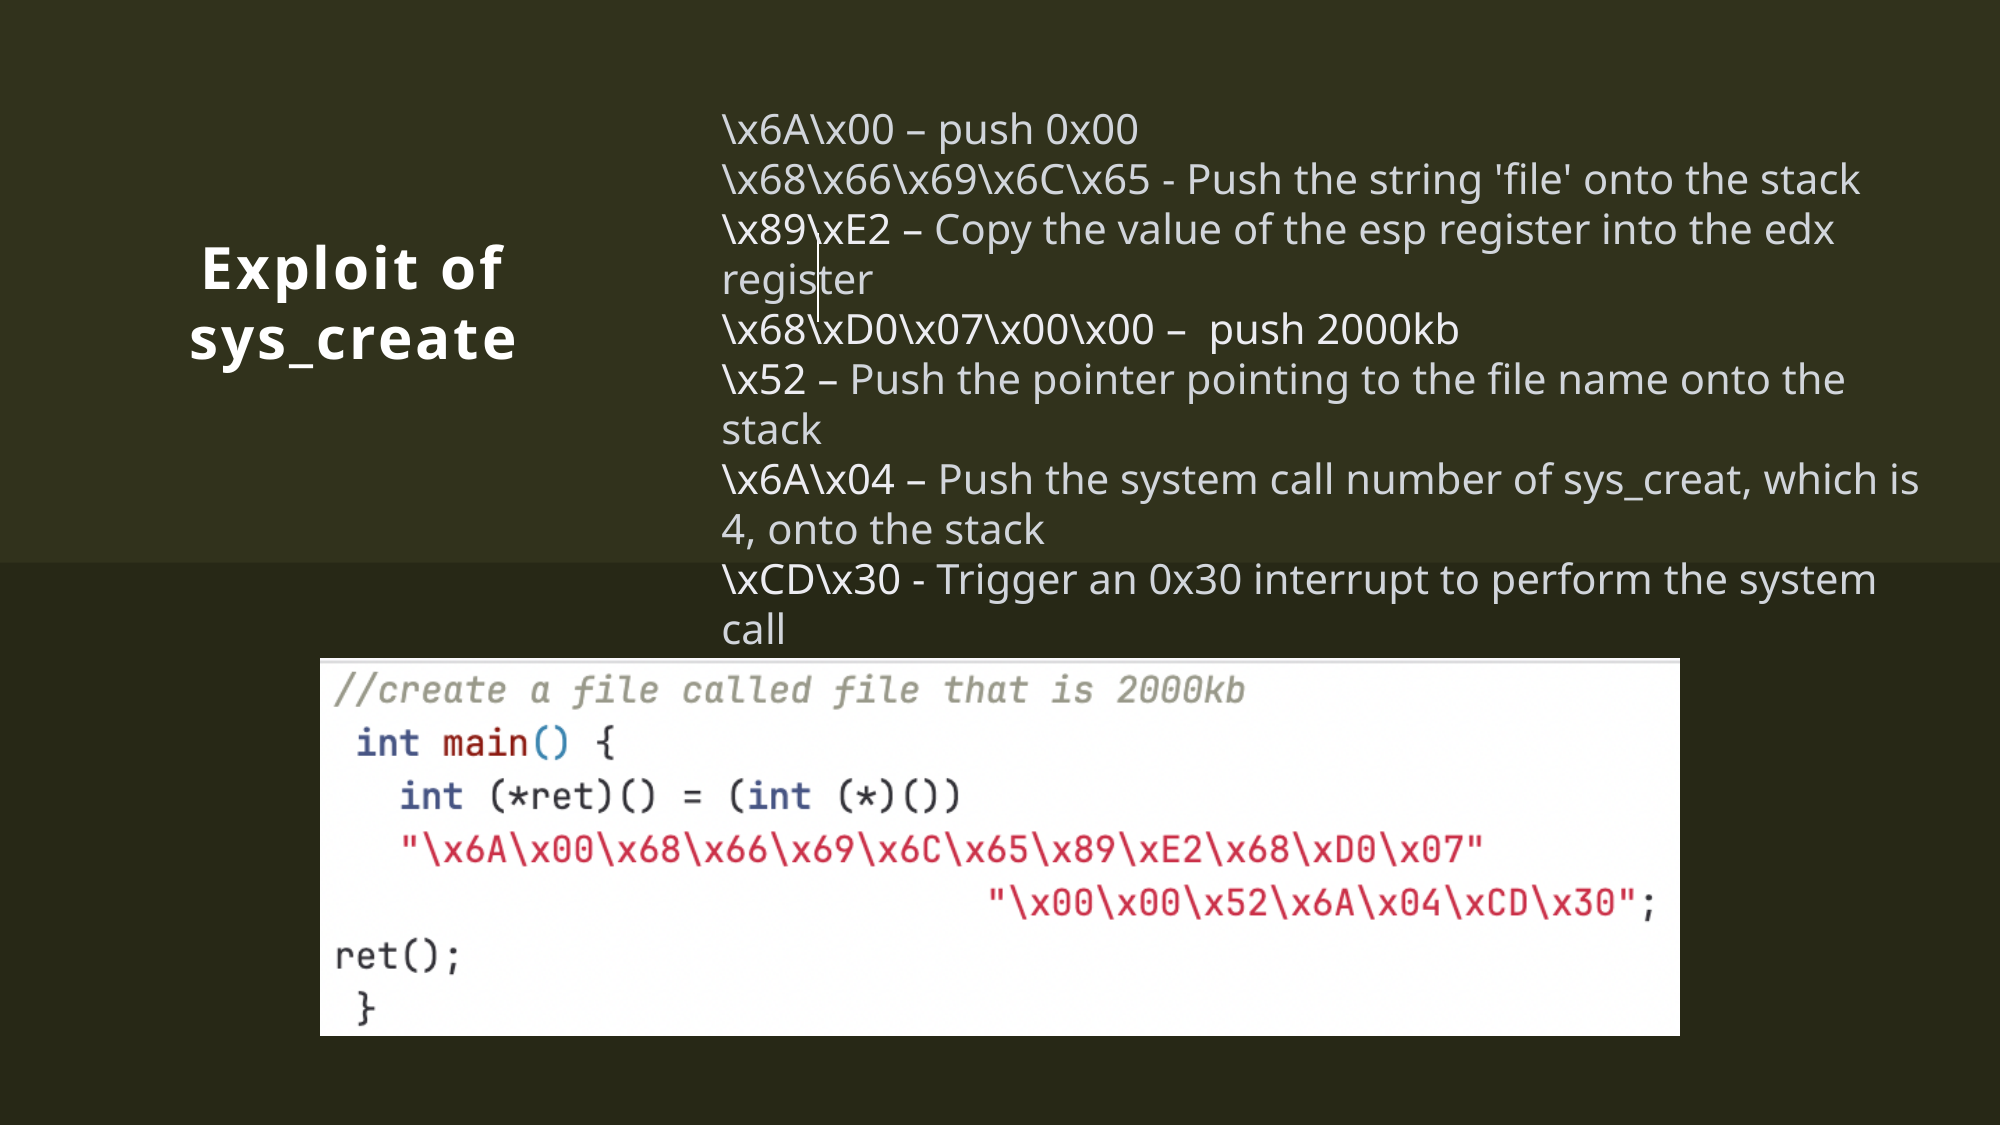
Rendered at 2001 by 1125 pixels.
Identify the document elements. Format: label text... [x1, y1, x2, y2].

text_box \x6A\x00 – push 0x00 \x68\x66\x69\x6C\x65 - Push the string 'file' onto the stack \x89\xE2 – Copy the value of the esp register into the edx register \x68\xD0\x07\x00\x00 – push 2000kb \x52 – Push the pointer pointing to the file name onto the stack \x6A\x04 – Push the system call number of sys_creat, which is 4, onto the stack \xCD\x30 - Trigger an 0x30 interrupt to perform the system call [706, 95, 1949, 661]
text_box [0, 562, 2000, 1125]
picture [320, 658, 1680, 1037]
title Exploit of sys_create [59, 133, 648, 467]
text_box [810, 219, 834, 337]
text_box [0, 0, 2000, 562]
